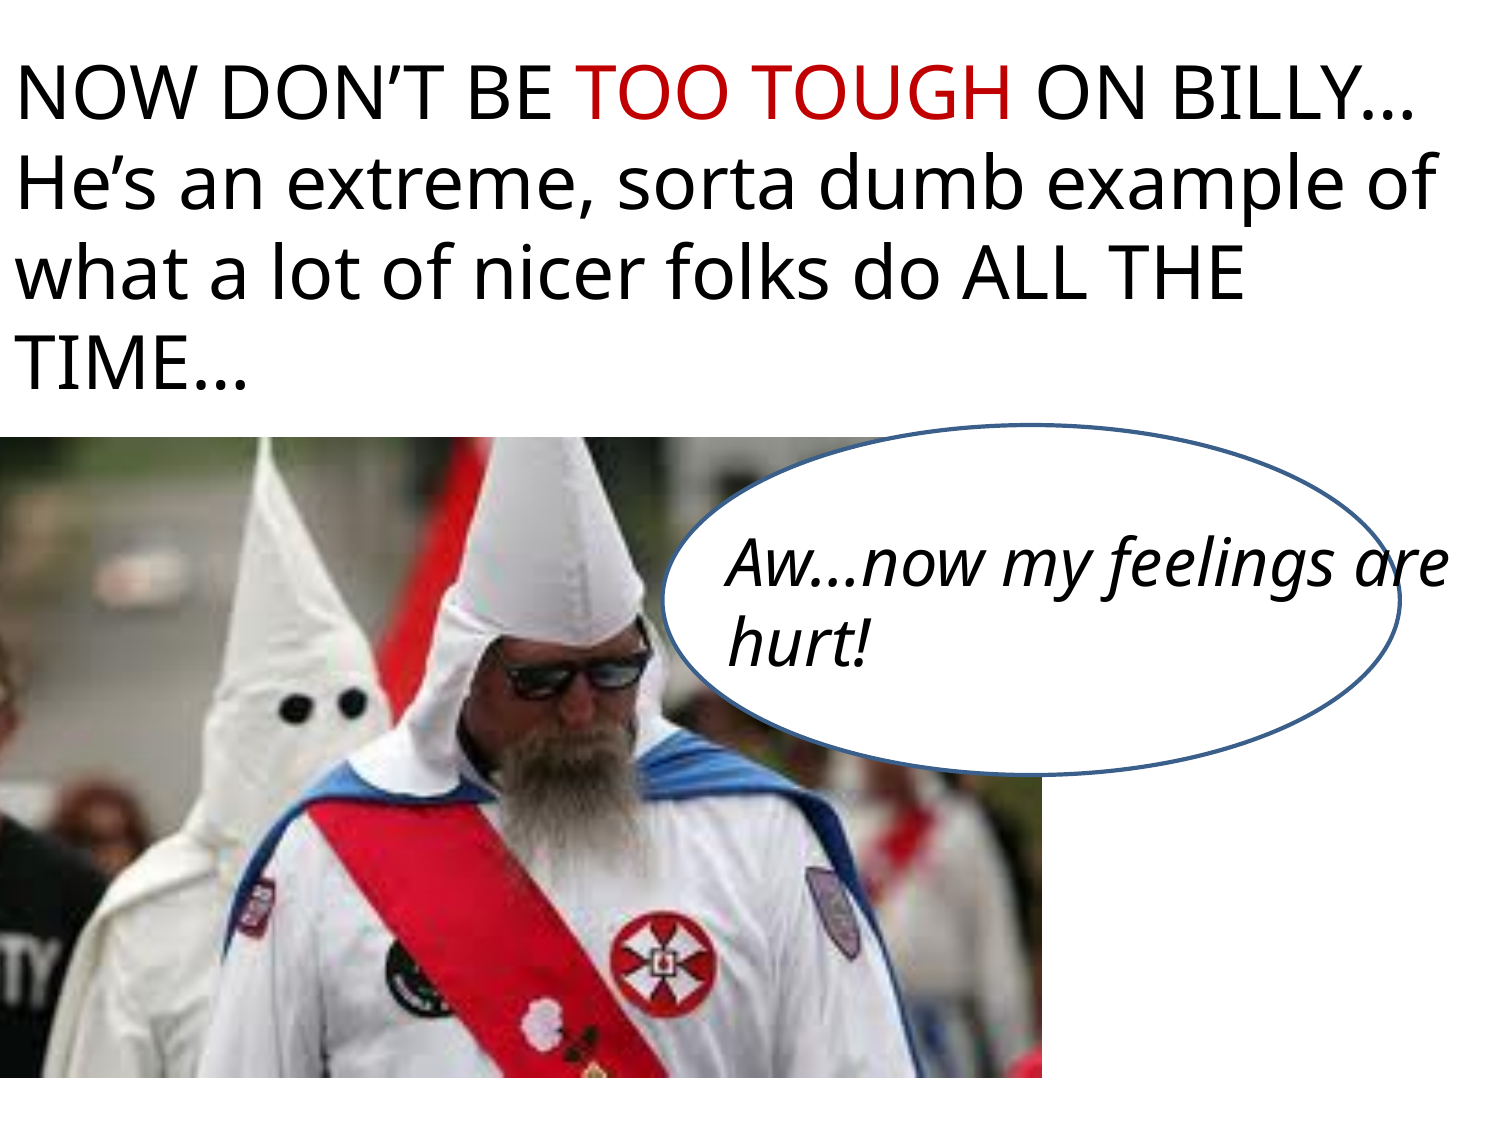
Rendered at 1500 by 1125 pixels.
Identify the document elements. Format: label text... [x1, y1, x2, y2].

text_box [896, 422, 1354, 512]
text_box [1046, 688, 1354, 777]
text_box NOW DON’T BE TOO TOUGH ON BILLY… He’s an extreme, sorta dumb example of what a lot of nicer folks do ALL THE TIME… [0, 37, 1500, 413]
text_box Aw…now my feelings are hurt! [1046, 512, 1500, 688]
picture [0, 437, 1042, 1078]
